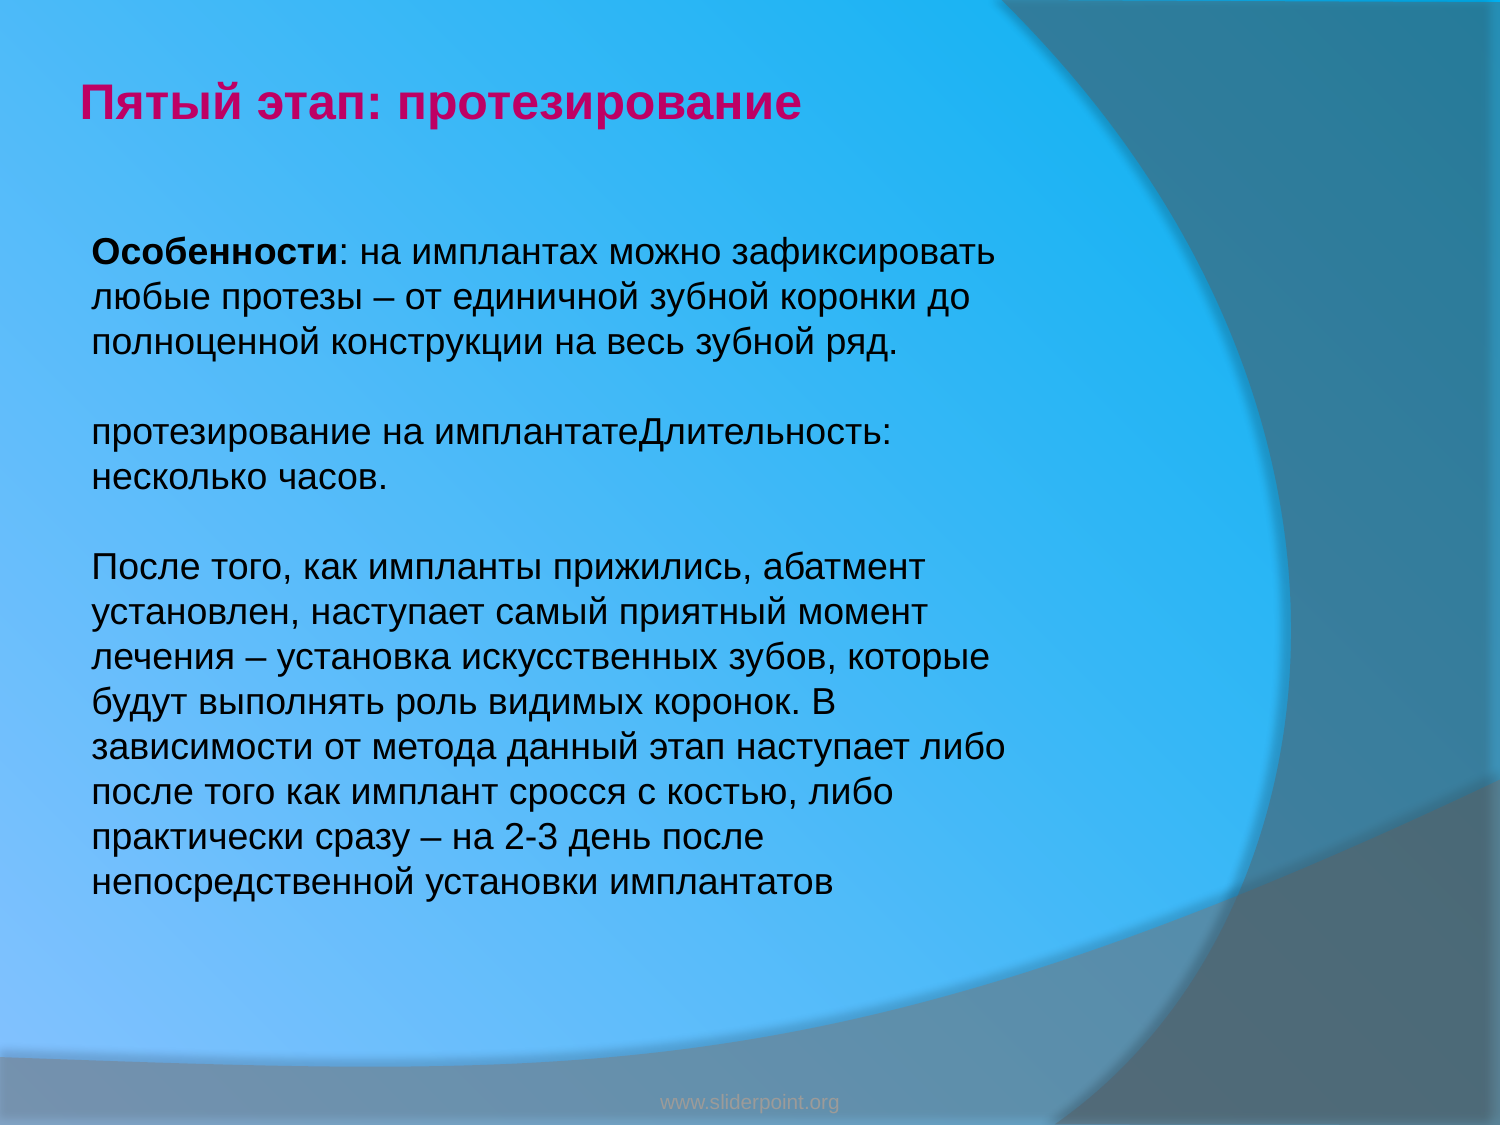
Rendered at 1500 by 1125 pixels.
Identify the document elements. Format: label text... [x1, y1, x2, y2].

footer www.sliderpoint.org [512, 1053, 988, 1114]
text_box Особенности: на имплантах можно зафиксировать любые протезы – от единичной зубной коронки до полноценной конструкции на весь зубной ряд. протезирование на имплантатеДлительность: несколько часов. После того, как импланты прижились, абатмент установлен, наступает самый приятный момент лечения – установка искусственных зубов, которые будут выполнять роль видимых коронок. В зависимости от метода данный этап наступает либо после того как имплант сросся с костью, либо практически сразу – на 2-3 день после непосредственной установки имплантатов [76, 219, 1069, 910]
text_box Пятый этап: протезирование [64, 62, 998, 137]
